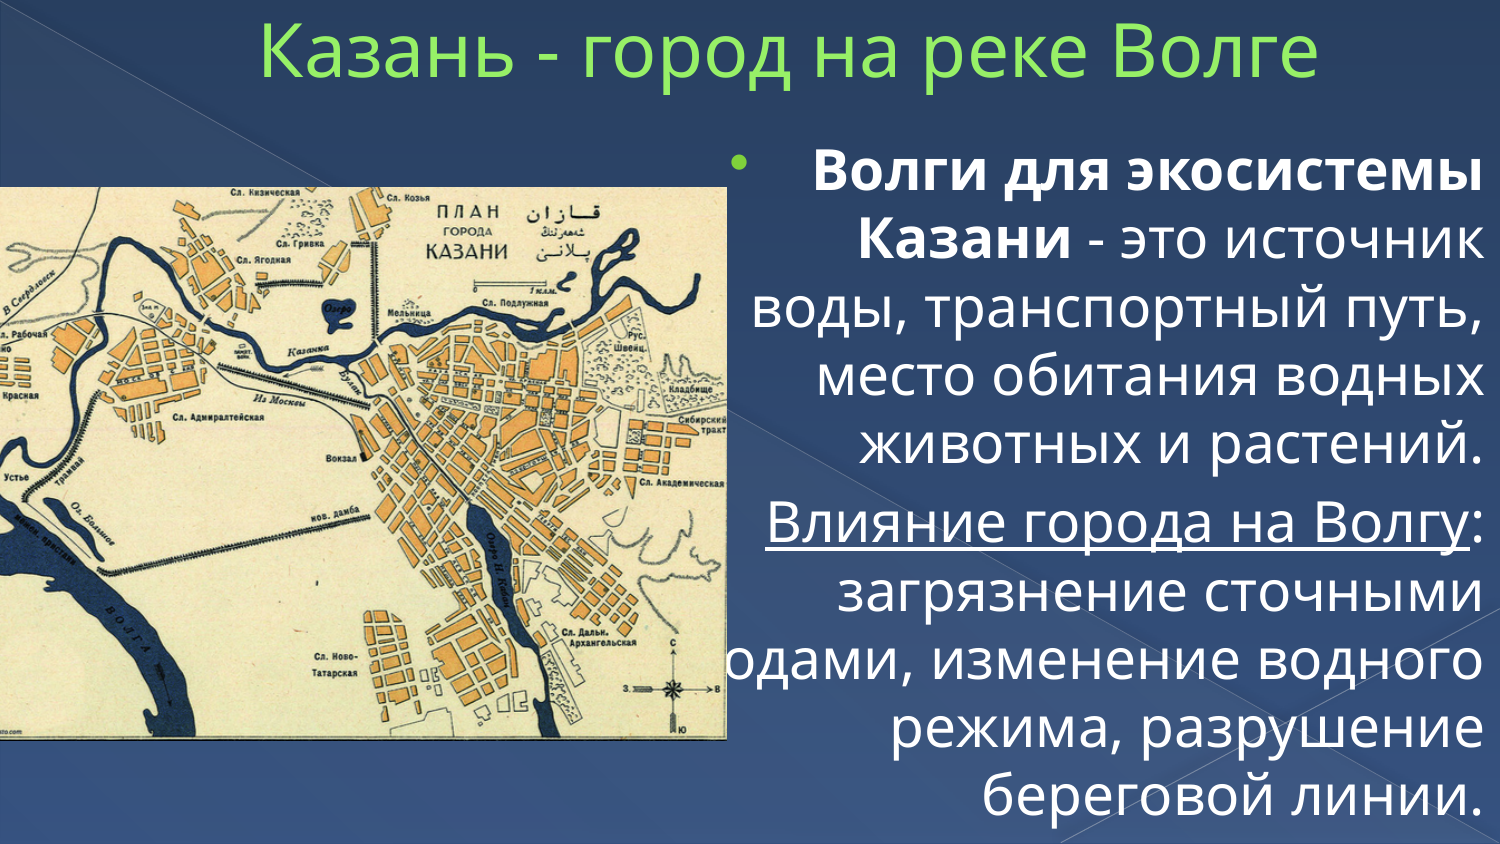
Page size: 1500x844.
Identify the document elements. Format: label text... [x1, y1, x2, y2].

picture [0, 187, 727, 741]
list Волги для экосистемы Казани - это источник воды, транспортный путь, место обитания водных животных и растений. Влияние города на Волгу: загрязнение сточными водами, изменение водного режима, разрушение береговой линии. [596, 126, 1500, 844]
title Казань - город на реке Волге [0, 0, 1500, 134]
